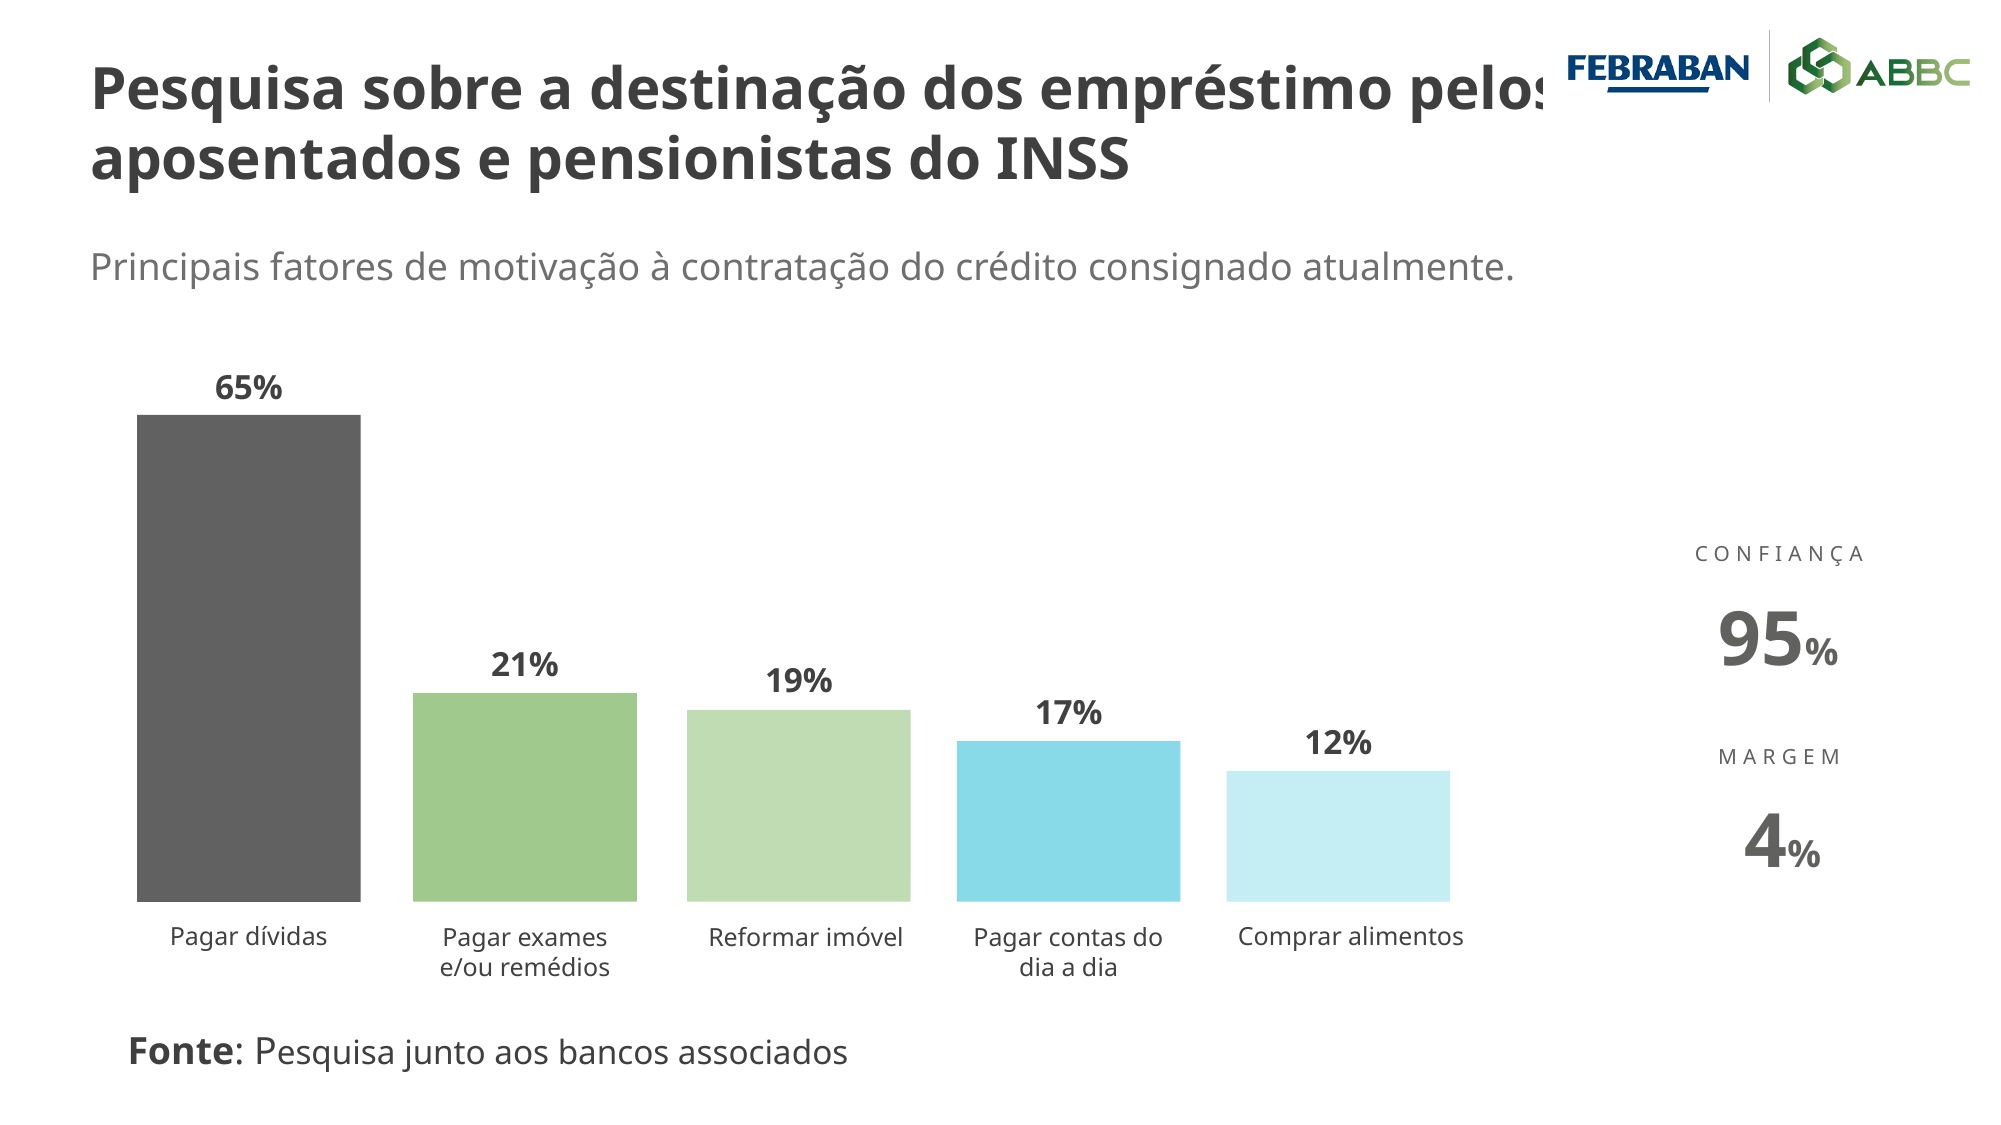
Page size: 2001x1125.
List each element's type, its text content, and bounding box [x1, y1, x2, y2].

text_box Principais fatores de motivação à contratação do crédito consignado atualmente. [75, 235, 1902, 296]
text_box Fonte: Pesquisa junto aos bancos associados [112, 1019, 1725, 1080]
text_box Pesquisa sobre a destinação dos empréstimo pelos aposentados e pensionistas do INSS [75, 45, 1750, 197]
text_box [1543, 22, 1976, 117]
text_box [137, 359, 1490, 984]
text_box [1669, 533, 1889, 689]
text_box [1694, 736, 1864, 892]
